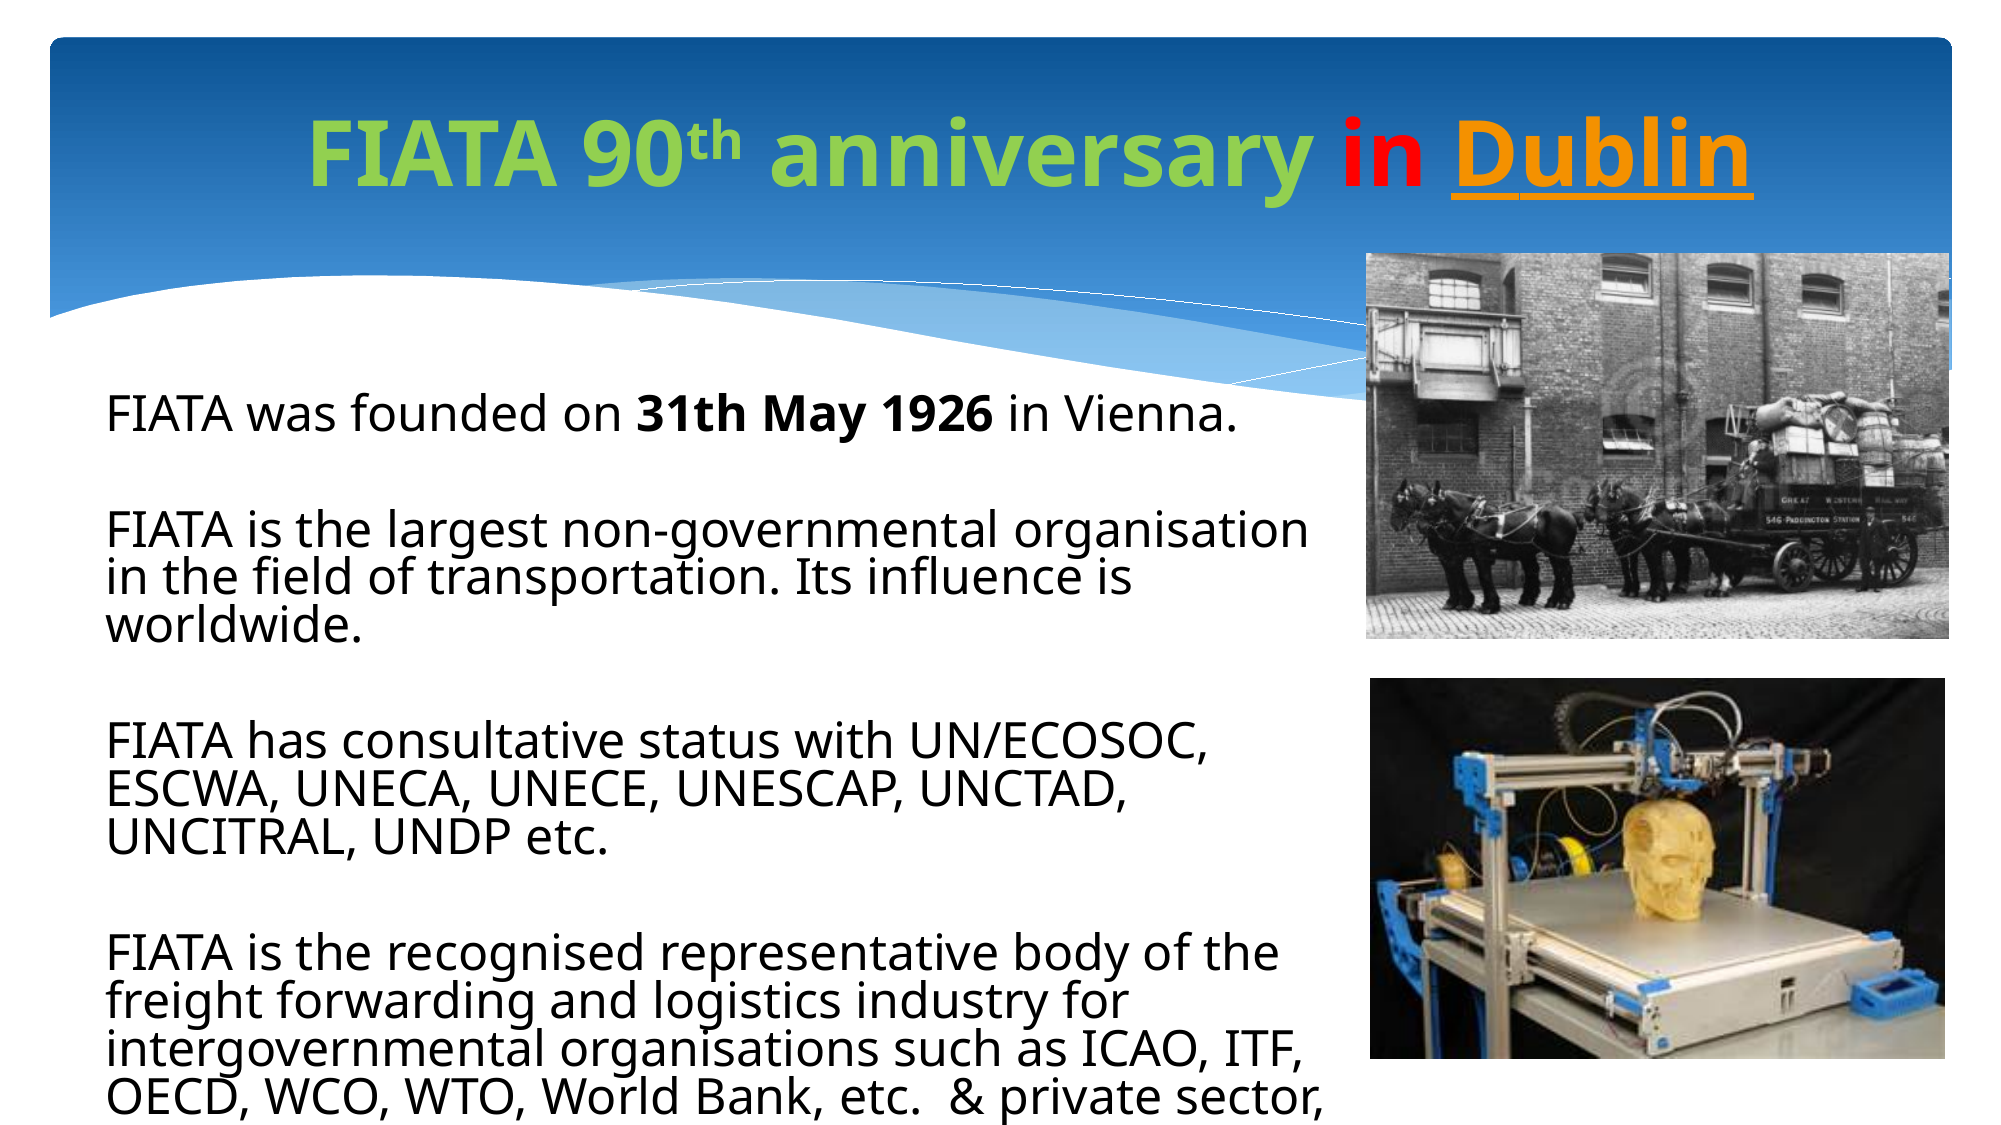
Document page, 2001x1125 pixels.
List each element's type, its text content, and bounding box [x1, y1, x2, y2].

picture [1365, 253, 1949, 639]
picture [1370, 678, 1946, 1059]
title FIATA 90th anniversary in Dublin [114, 54, 1945, 260]
list FIATA was founded on 31th May 1926 in Vienna. FIATA is the largest non-governmental organisation in the field of transportation. Its influence is worldwide. FIATA has consultative status with UN/ECOSOC, ESCWA, UNECA, UNECE, UNESCAP, UNCTAD, UNCITRAL, UNDP etc. FIATA is the recognised representative body of the freight forwarding and logistics industry for intergovernmental organisations such as ICAO, ITF, OECD, WCO, WTO, World Bank, etc. & private sector, e.g. GSF, IATA, ICC, IRU, UIC, etc. [90, 385, 1367, 1012]
